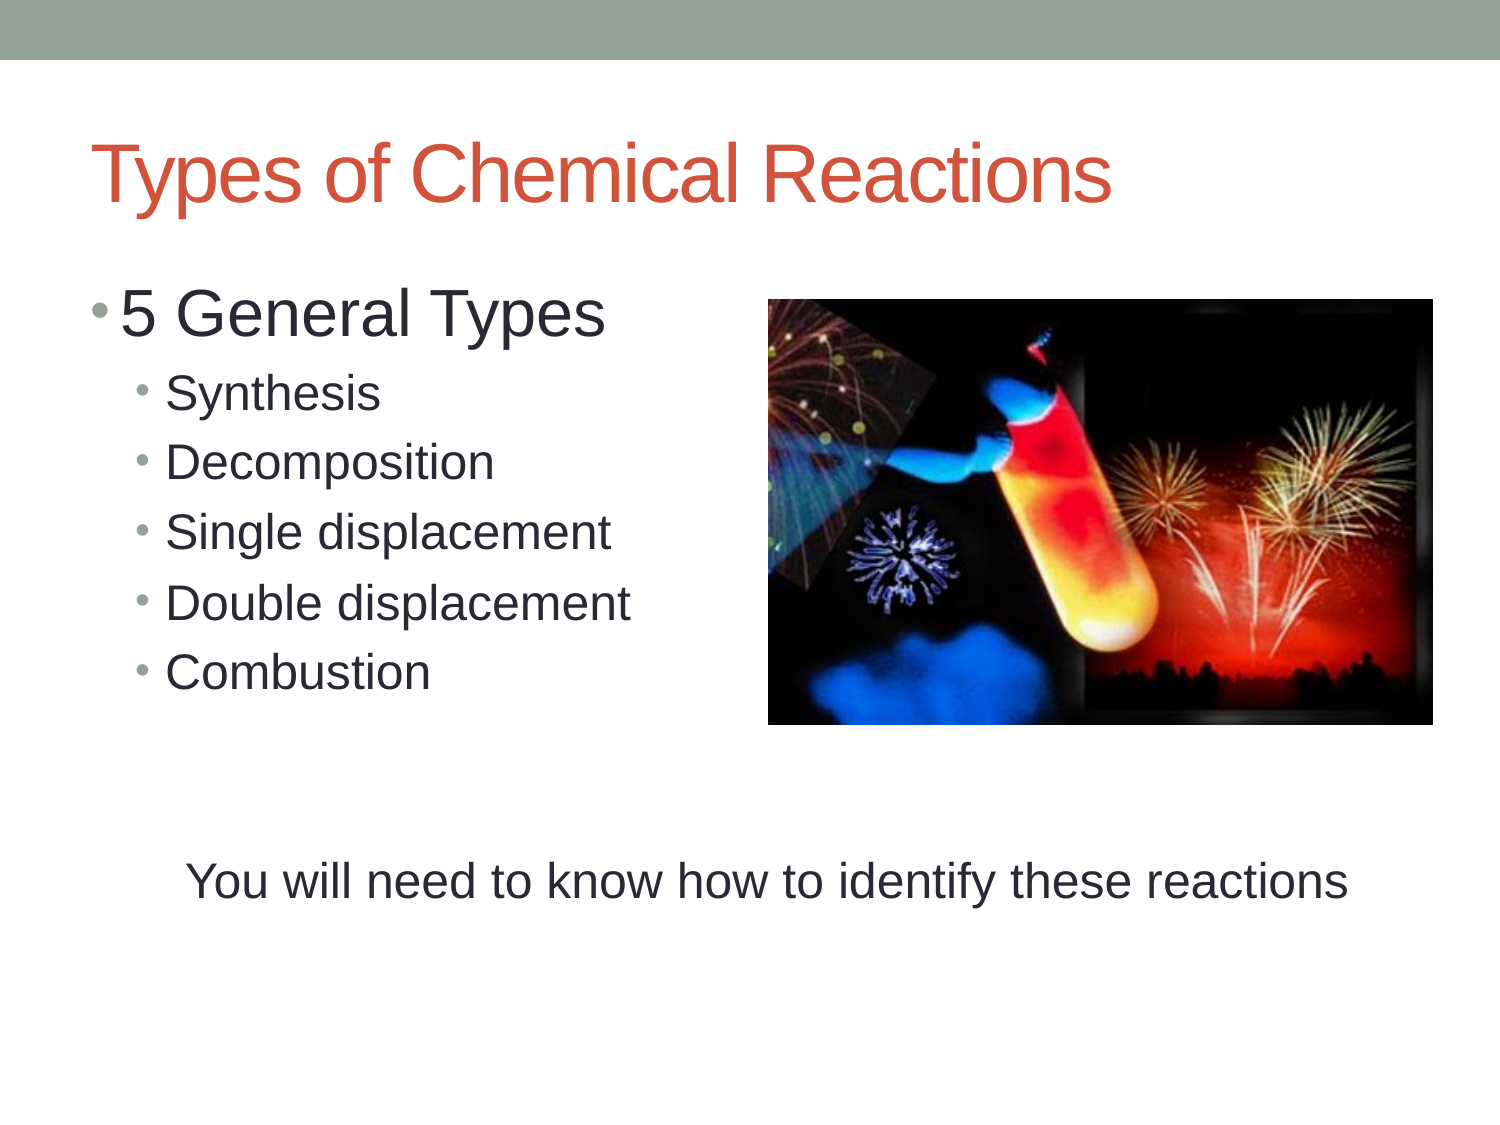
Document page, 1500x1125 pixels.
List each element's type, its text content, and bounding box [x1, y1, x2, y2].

picture [767, 299, 1433, 726]
text_box You will need to know how to identify these reactions [170, 840, 1365, 916]
list 5 General Types Synthesis Decomposition Single displacement Double displacement Combustion [75, 262, 888, 863]
title Types of Chemical Reactions [75, 87, 1425, 250]
